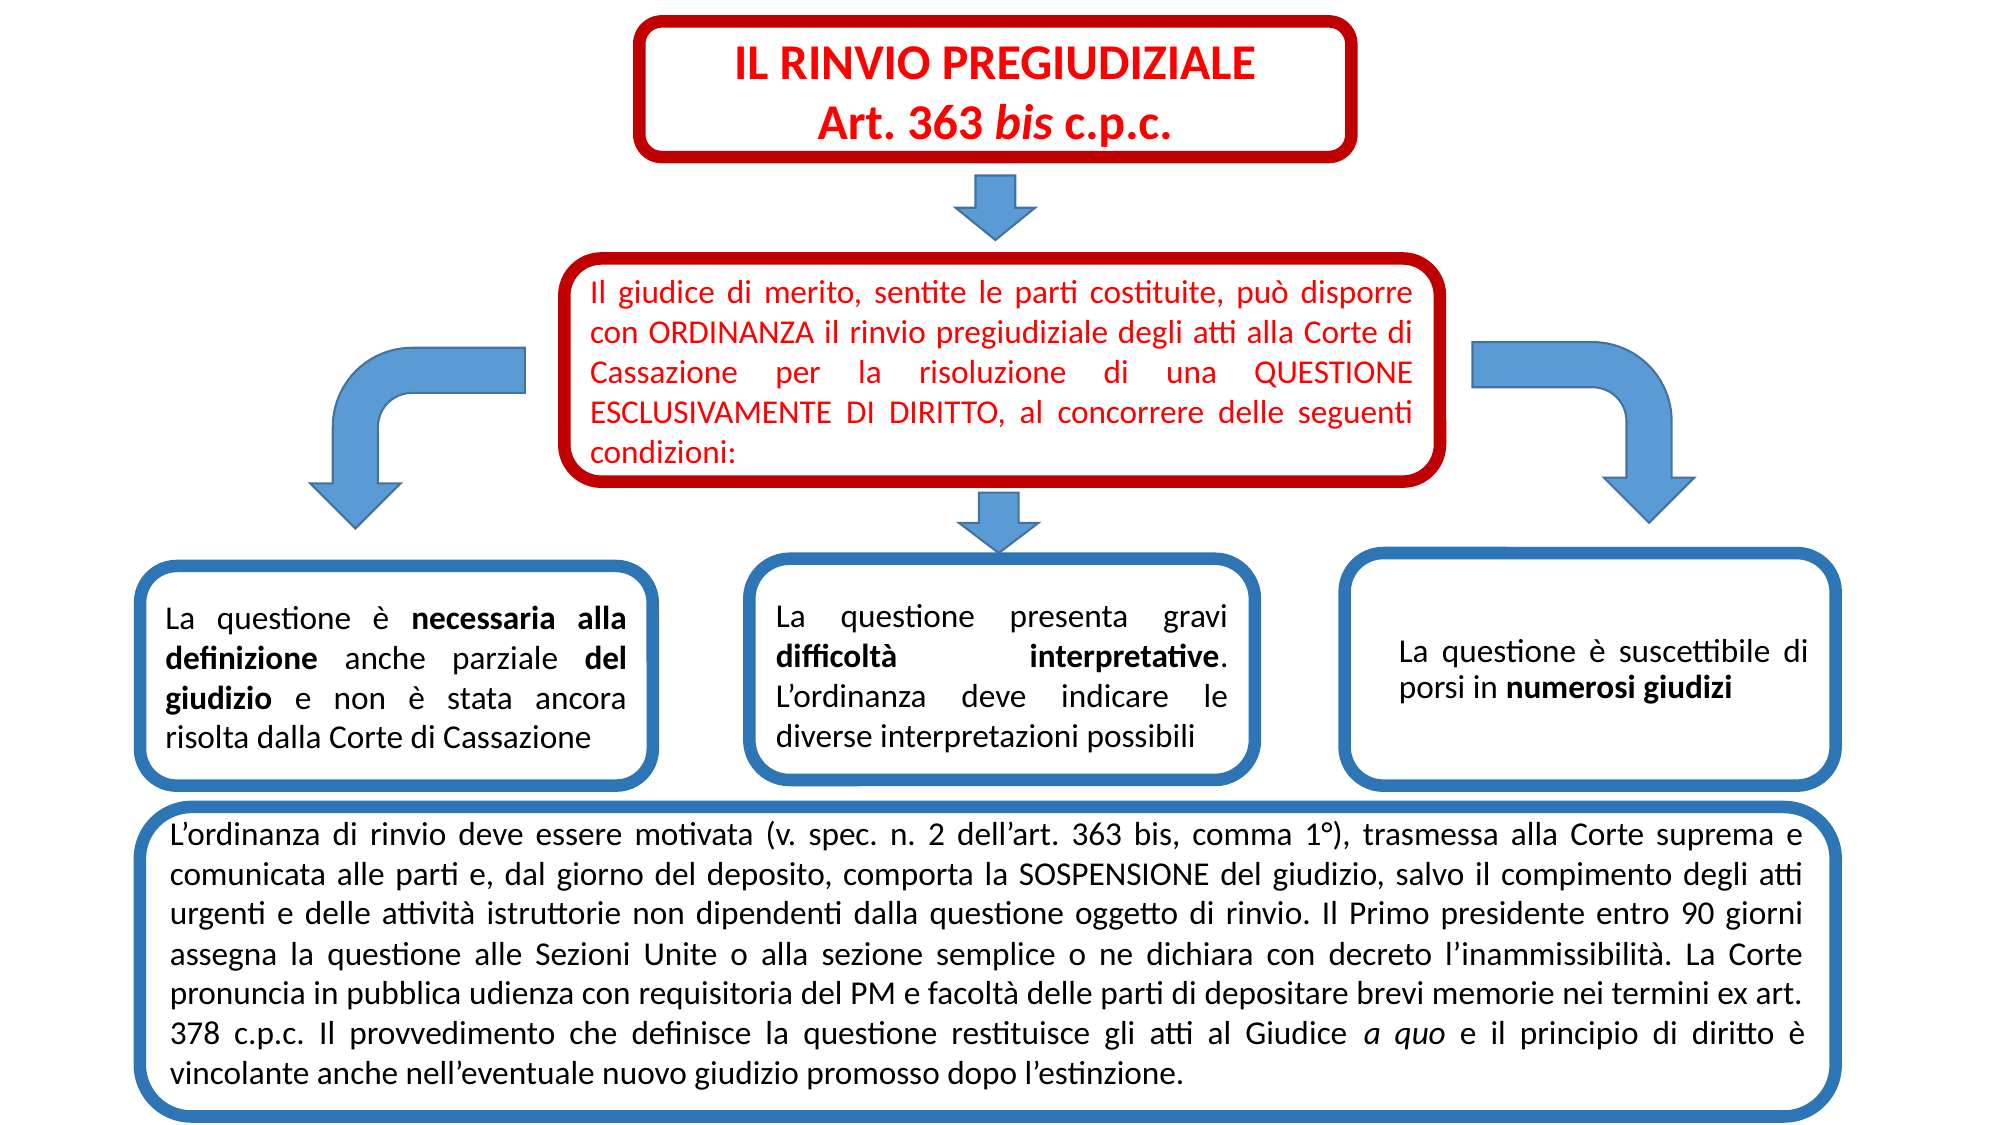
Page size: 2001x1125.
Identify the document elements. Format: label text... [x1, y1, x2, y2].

text_box [955, 491, 1042, 555]
text_box L’ordinanza di rinvio deve essere motivata (v. spec. n. 2 dell’art. 363 bis, comma 1°), trasmessa alla Corte suprema e comunicata alle parti e, dal giorno del deposito, comporta la SOSPENSIONE del giudizio, salvo il compimento degli atti urgenti e delle attività istruttorie non dipendenti dalla questione oggetto di rinvio. Il Primo presidente entro 90 giorni assegna la questione alle Sezioni Unite o alla sezione semplice o ne dichiara con decreto l’inammissibilità. La Corte pronuncia in pubblica udienza con requisitoria del PM e facoltà delle parti di depositare brevi memorie nei termini ex art. 378 c.p.c. Il provvedimento che definisce la questione restituisce gli atti al Giudice a quo e il principio di diritto è vincolante anche nell’eventuale nuovo giudizio promosso dopo l’estinzione. [138, 805, 1837, 1118]
text_box [952, 174, 1039, 242]
text_box La questione è suscettibile di porsi in numerosi giudizi [1343, 551, 1837, 787]
text_box La questione presenta gravi difficoltà interpretative. L’ordinanza deve indicare le diverse interpretazioni possibili [748, 557, 1257, 782]
text_box IL RINVIO PREGIUDIZIALE Art. 363 bis c.p.c. [638, 20, 1353, 159]
text_box [1471, 341, 1697, 525]
text_box Il giudice di merito, sentite le parti costituite, può disporre con ORDINANZA il rinvio pregiudiziale degli atti alla Corte di Cassazione per la risoluzione di una QUESTIONE ESCLUSIVAMENTE DI DIRITTO, al concorrere delle seguenti condizioni: [563, 257, 1442, 483]
text_box La questione è necessaria alla definizione anche parziale del giudizio e non è stata ancora risolta dalla Corte di Cassazione [138, 564, 654, 787]
text_box [307, 346, 526, 530]
